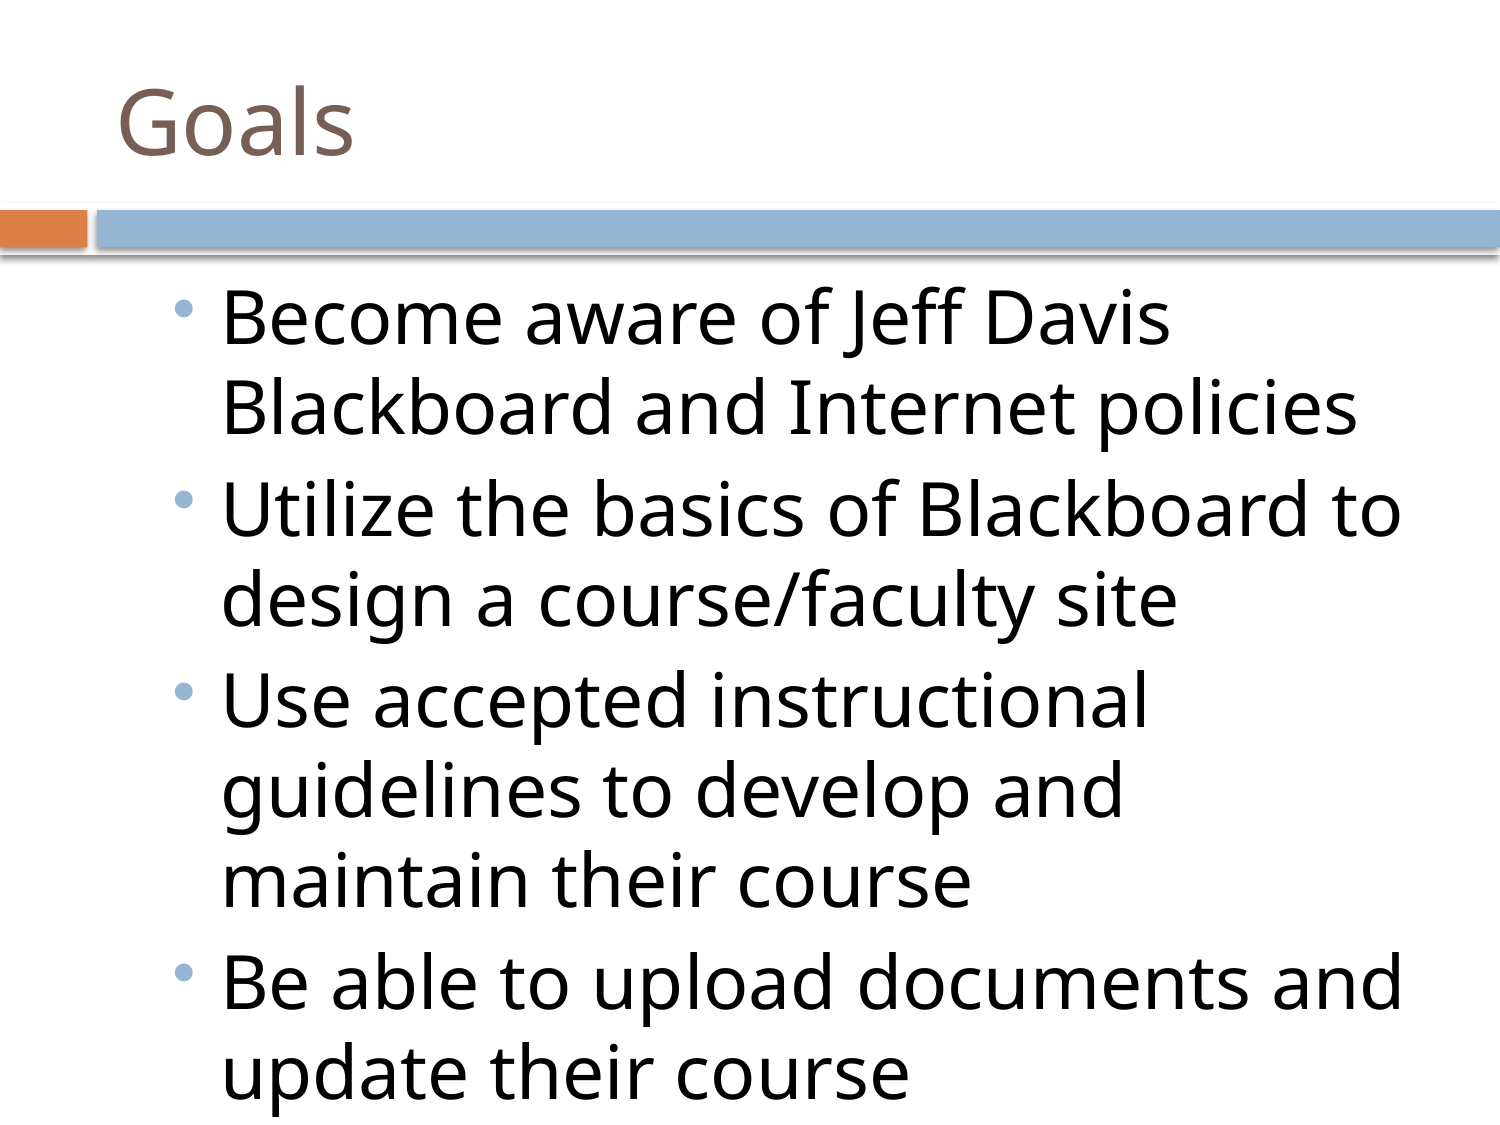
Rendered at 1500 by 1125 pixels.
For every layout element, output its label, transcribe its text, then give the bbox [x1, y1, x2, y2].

list Become aware of Jeff Davis Blackboard and Internet policies Utilize the basics of Blackboard to design a course/faculty site Use accepted instructional guidelines to develop and maintain their course Be able to upload documents and update their course [100, 262, 1438, 1000]
title Goals [100, 37, 1438, 200]
